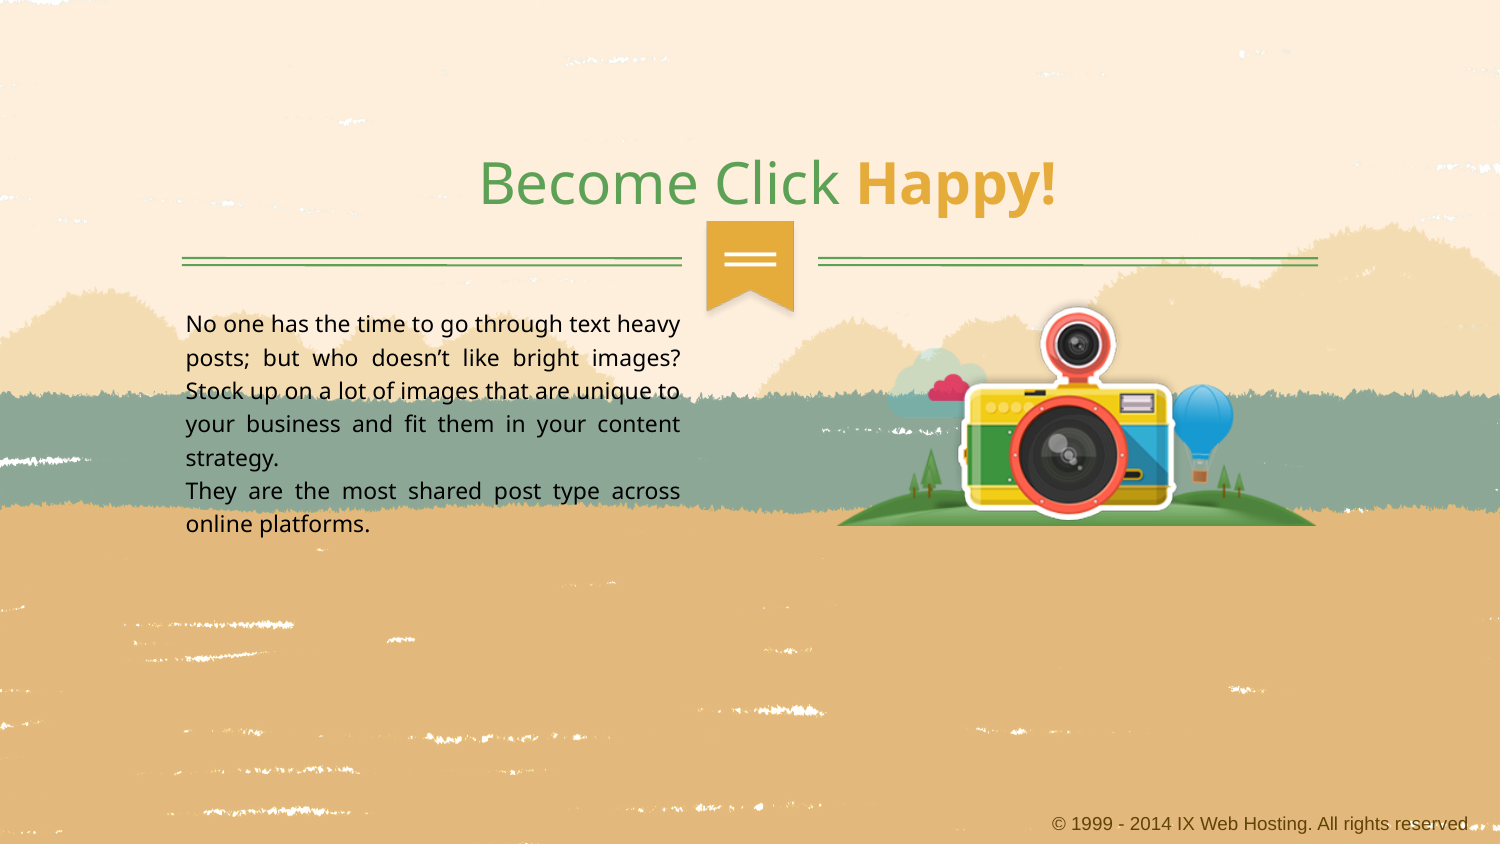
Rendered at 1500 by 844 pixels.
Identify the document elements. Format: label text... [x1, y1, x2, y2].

text_box No one has the time to go through text heavy posts; but who doesn’t like bright images? Stock up on a lot of images that are unique to your business and fit them in your content strategy. They are the most shared post type across online platforms. [170, 296, 696, 545]
text_box Become Click Happy! [463, 138, 1200, 220]
picture [0, 0, 1500, 844]
text_box © 1999 - 2014 IX Web Hosting. All rights reserved [1037, 804, 1500, 842]
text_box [181, 221, 1319, 323]
